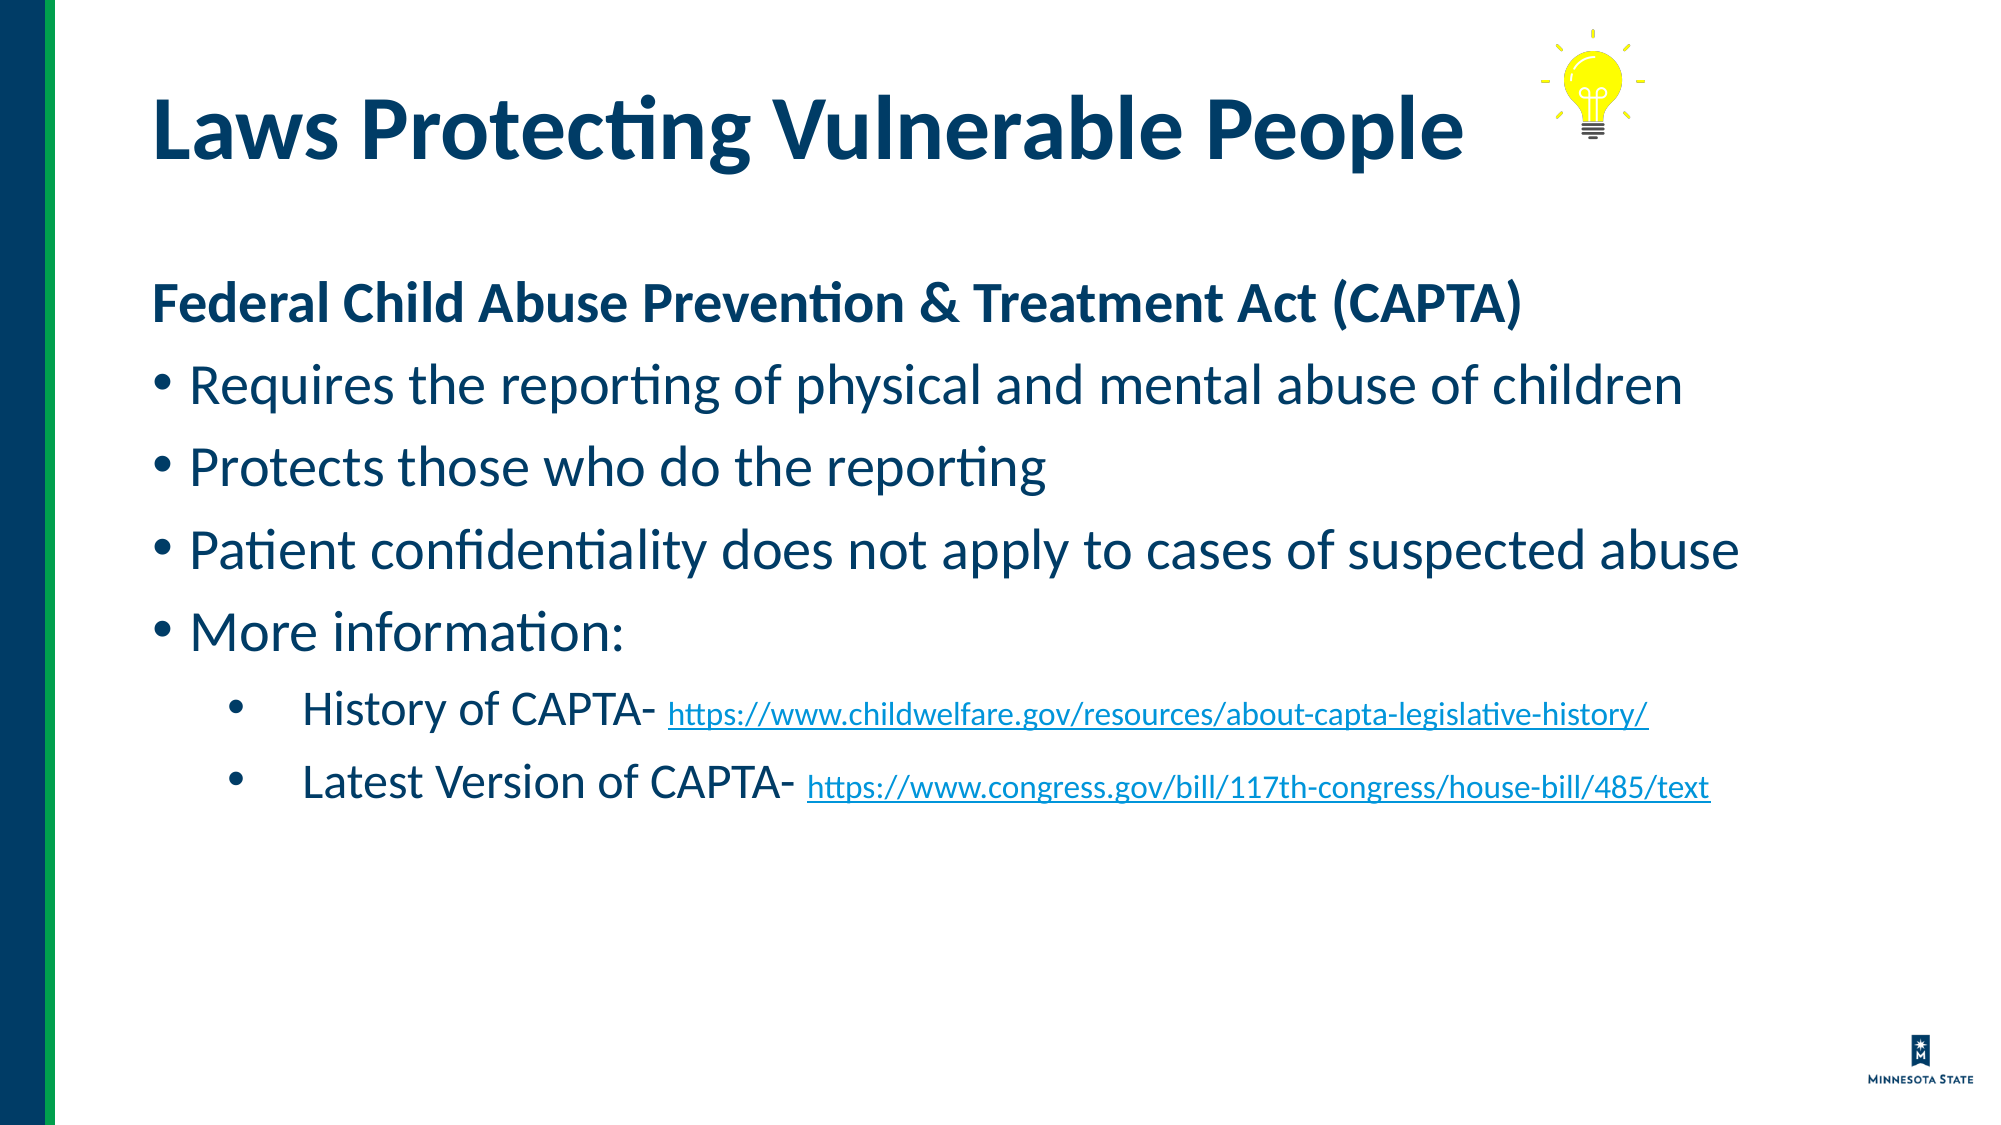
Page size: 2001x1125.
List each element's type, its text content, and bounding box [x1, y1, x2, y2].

picture [1511, 0, 1674, 162]
picture [1823, 1028, 2001, 1095]
list Federal Child Abuse Prevention & Treatment Act (CAPTA) Requires the reporting of physical and mental abuse of children Protects those who do the reporting Patient confidentiality does not apply to cases of suspected abuse More information: History of CAPTA- https://www.childwelfare.gov/resources/about-capta-legislative-history/ Latest Version of CAPTA- https://www.congress.gov/bill/117th-congress/house-bill/485/text [137, 256, 1863, 1066]
title Laws Protecting Vulnerable People [137, 59, 1863, 200]
